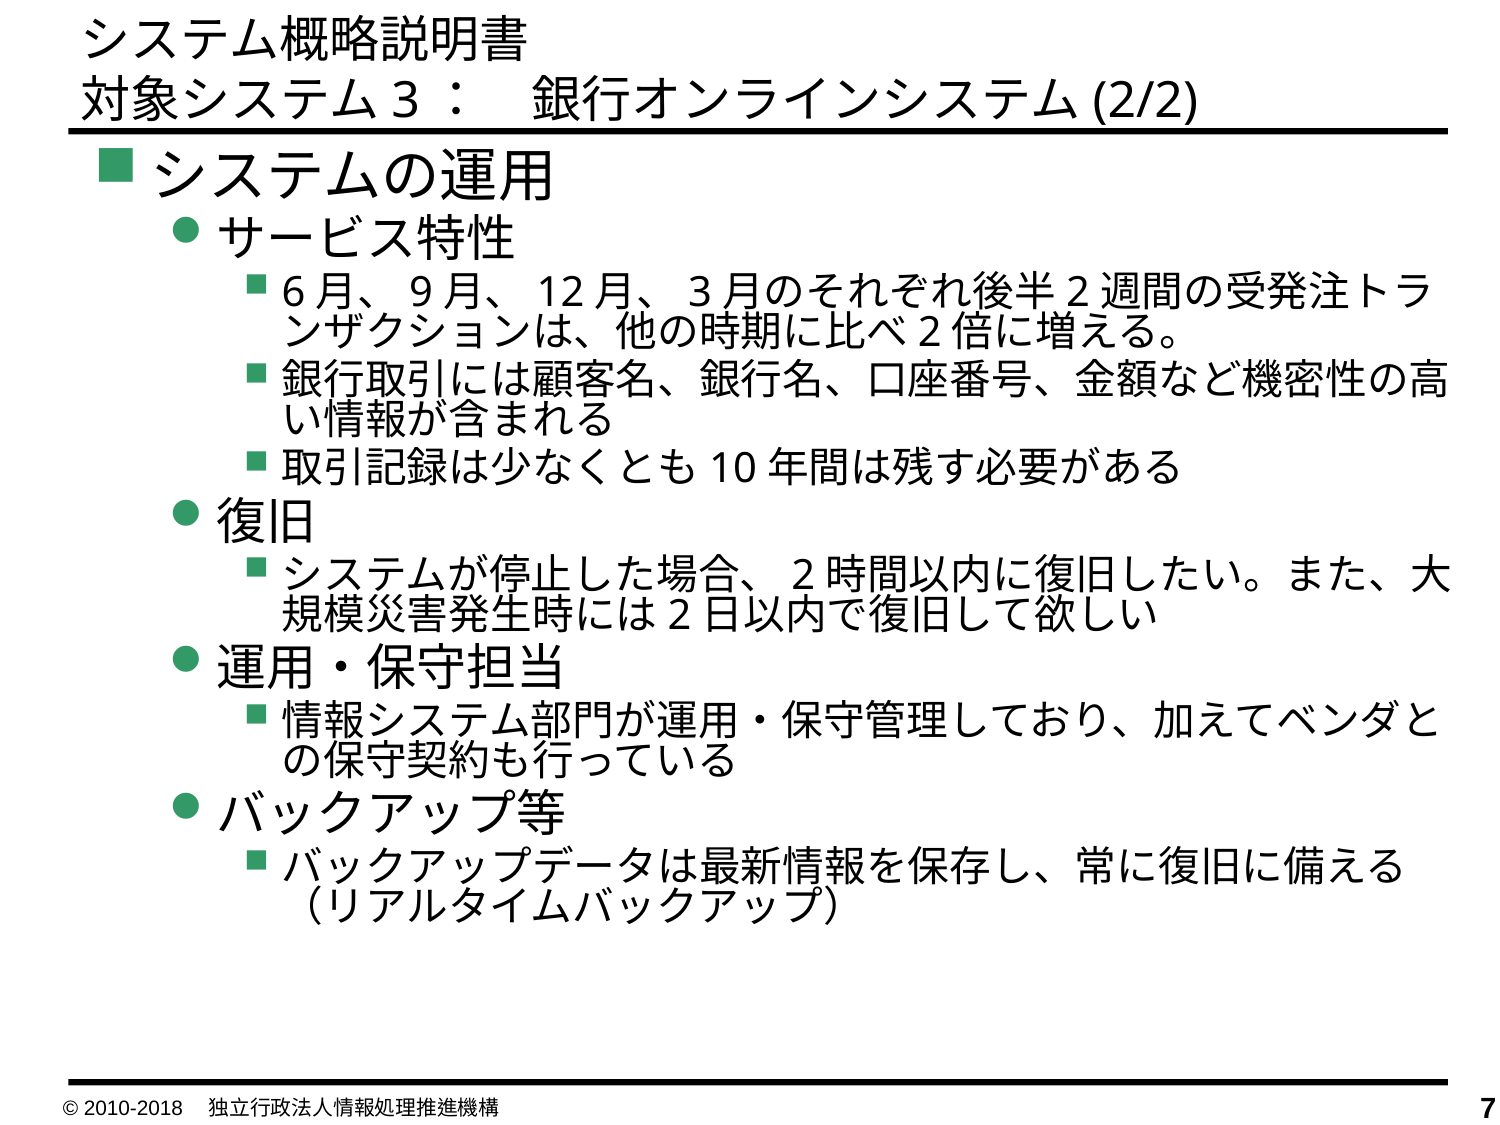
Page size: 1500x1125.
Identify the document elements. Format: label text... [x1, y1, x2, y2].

text_box システム概略説明書 対象システム3： 銀行オンラインシステム(2/2) [66, 0, 1374, 135]
text_box システムの運用 サービス特性 6月、9月、12月、3月のそれぞれ後半2週間の受発注トランザクションは、他の時期に比べ2倍に増える。 銀行取引には顧客名、銀行名、口座番号、金額など機密性の高い情報が含まれる 取引記録は少なくとも10年間は残す必要がある 復旧 システムが停止した場合、2時間以内に復旧したい。また、大規模災害発生時には2日以内で復旧して欲しい 運用・保守担当 情報システム部門が運用・保守管理しており、加えてベンダとの保守契約も行っている バックアップ等 バックアップデータは最新情報を保存し、常に復旧に備える （リアルタイムバックアップ） [79, 144, 1480, 1063]
text_box © 2010-2018 独立行政法人情報処理推進機構 [48, 1086, 514, 1125]
